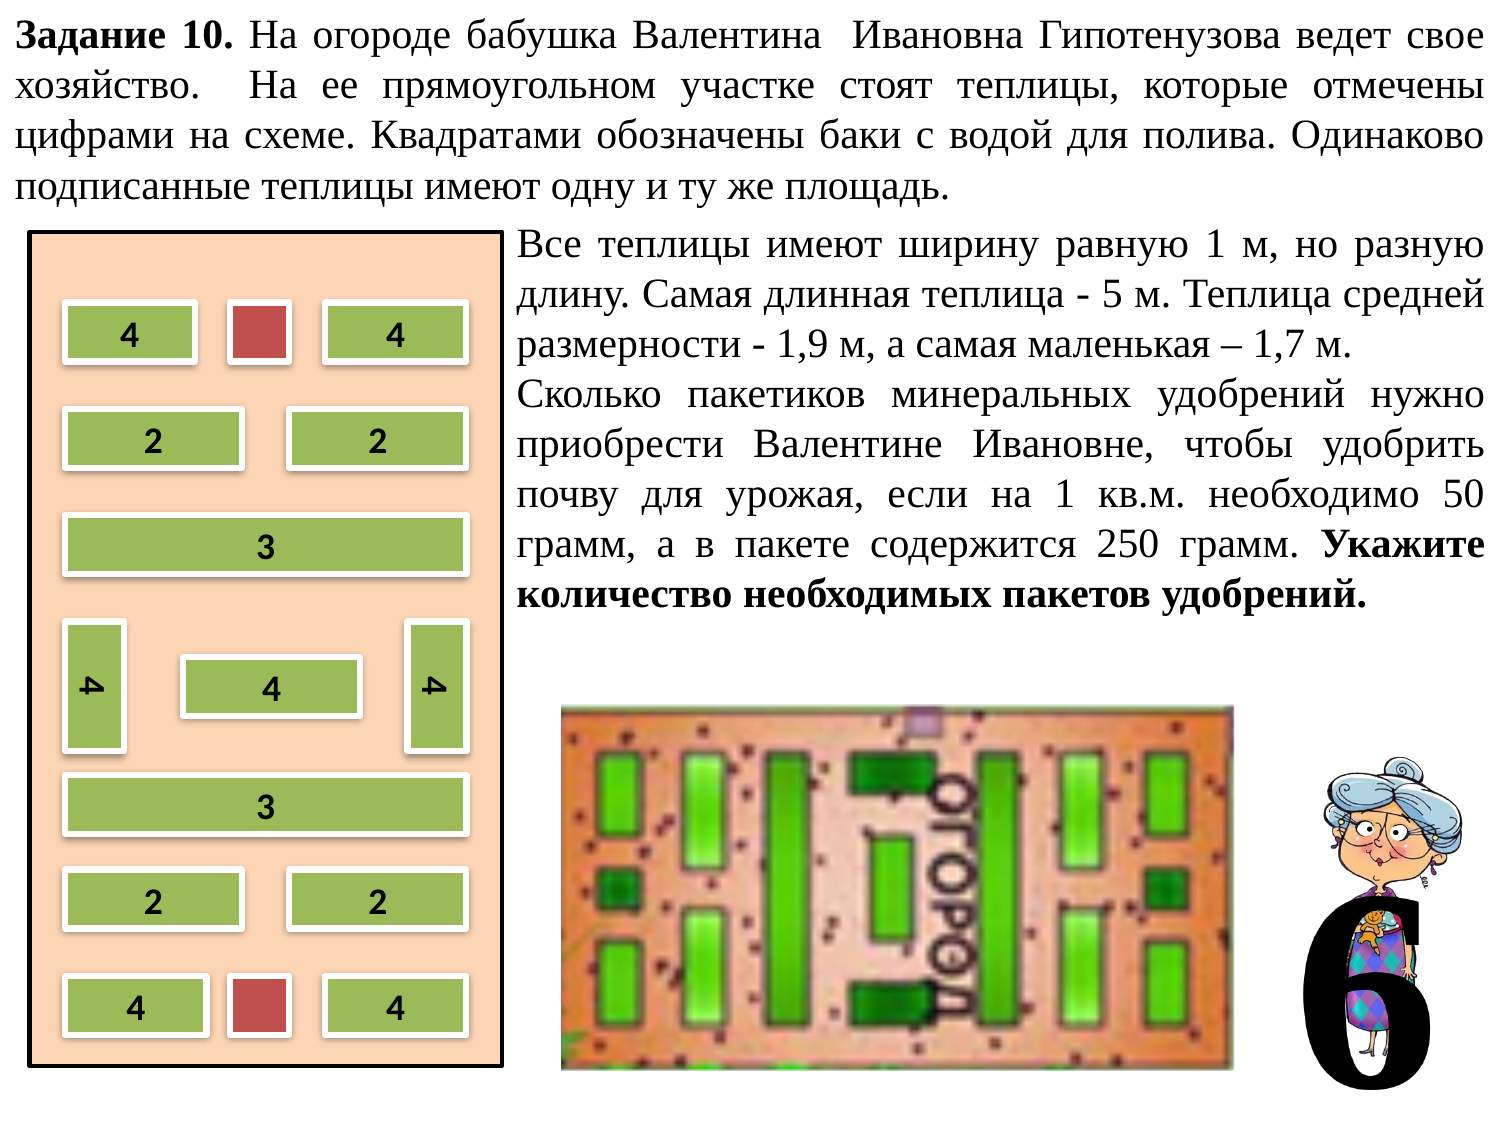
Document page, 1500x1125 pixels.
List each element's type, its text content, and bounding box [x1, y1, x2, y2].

picture [561, 550, 1233, 1125]
text_box [227, 299, 292, 365]
text_box 4 [180, 654, 363, 719]
text_box 3 [62, 512, 470, 577]
text_box 2 [62, 406, 245, 471]
text_box [227, 973, 292, 1038]
text_box 4 [322, 973, 469, 1038]
text_box 2 [286, 866, 469, 932]
text_box 4 [404, 618, 470, 754]
text_box 4 [62, 618, 127, 754]
picture [1257, 739, 1500, 1093]
text_box Все теплицы имеют ширину равную 1 м, но разную длину. Самая длинная теплица - 5 м. Теплица средней размерности - 1,9 м, а самая маленькая – 1,7 м. Сколько пакетиков минеральных удобрений нужно приобрести Валентине Ивановне, чтобы удобрить почву для урожая, если на 1 кв.м. необходимо 50 грамм, а в пакете содержится 250 грамм. Укажите количество необходимых пакетов удобрений. [501, 208, 1500, 623]
text_box Задание 10. На огороде бабушка Валентина Ивановна Гипотенузова ведет свое хозяйство. На ее прямоугольном участке стоят теплицы, которые отмечены цифрами на схеме. Квадратами обозначены баки с водой для полива. Одинаково подписанные теплицы имеют одну и ту же площадь. [0, 0, 1500, 215]
text_box [27, 230, 504, 1068]
text_box 2 [62, 866, 245, 932]
text_box 3 [62, 772, 470, 837]
text_box 2 [286, 406, 469, 471]
text_box 4 [322, 299, 469, 365]
text_box 4 [62, 299, 198, 365]
text_box 4 [62, 973, 210, 1038]
